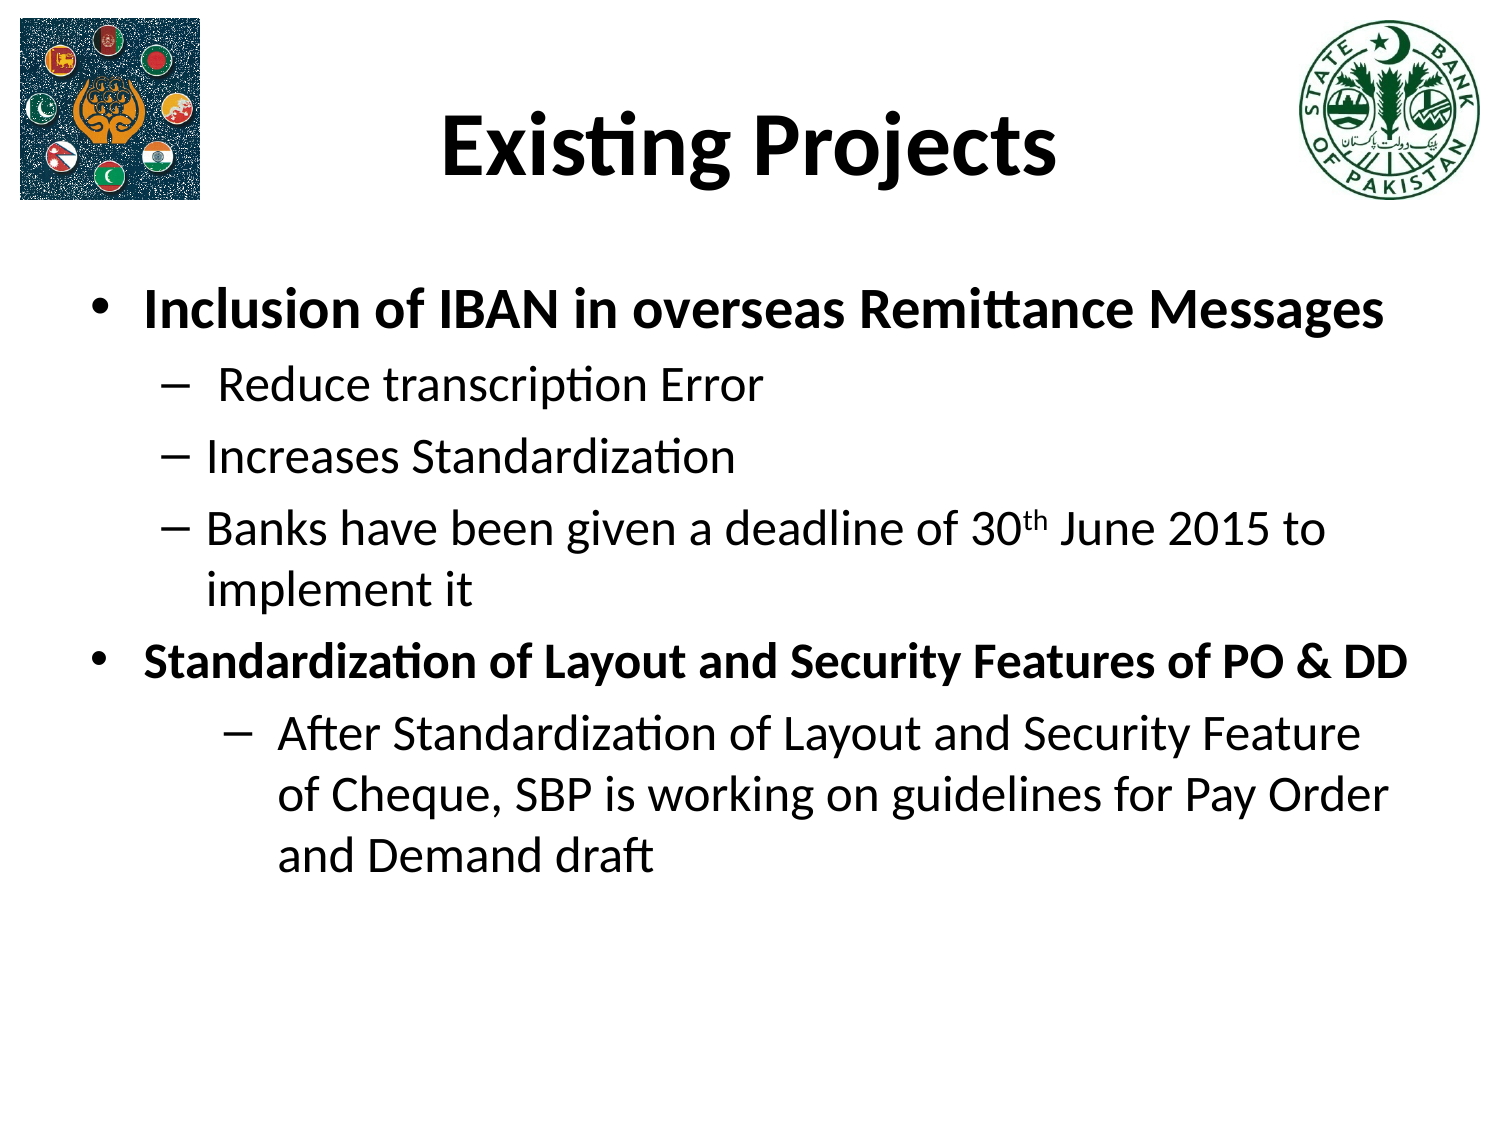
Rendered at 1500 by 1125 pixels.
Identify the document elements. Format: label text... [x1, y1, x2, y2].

title Existing Projects [75, 45, 1425, 233]
picture [32, 197, 43, 201]
picture [84, 148, 127, 197]
picture [42, 188, 47, 197]
picture [1299, 19, 1480, 201]
picture [141, 131, 176, 177]
picture [46, 193, 61, 201]
picture [28, 152, 32, 163]
picture [83, 172, 89, 184]
picture [64, 18, 75, 26]
picture [19, 181, 26, 189]
list Inclusion of IBAN in overseas Remittance Messages Reduce transcription Error Increases Standardization Banks have been given a deadline of 30th June 2015 to implement it Standardization of Layout and Security Features of PO & DD After Standardization of Layout and Security Feature of Cheque, SBP is working on guidelines for Pay Order and Demand draft [75, 262, 1425, 1005]
picture [141, 44, 176, 82]
picture [19, 34, 146, 201]
picture [166, 129, 172, 137]
picture [89, 18, 127, 61]
picture [19, 87, 24, 107]
picture [85, 196, 104, 201]
picture [160, 84, 195, 130]
